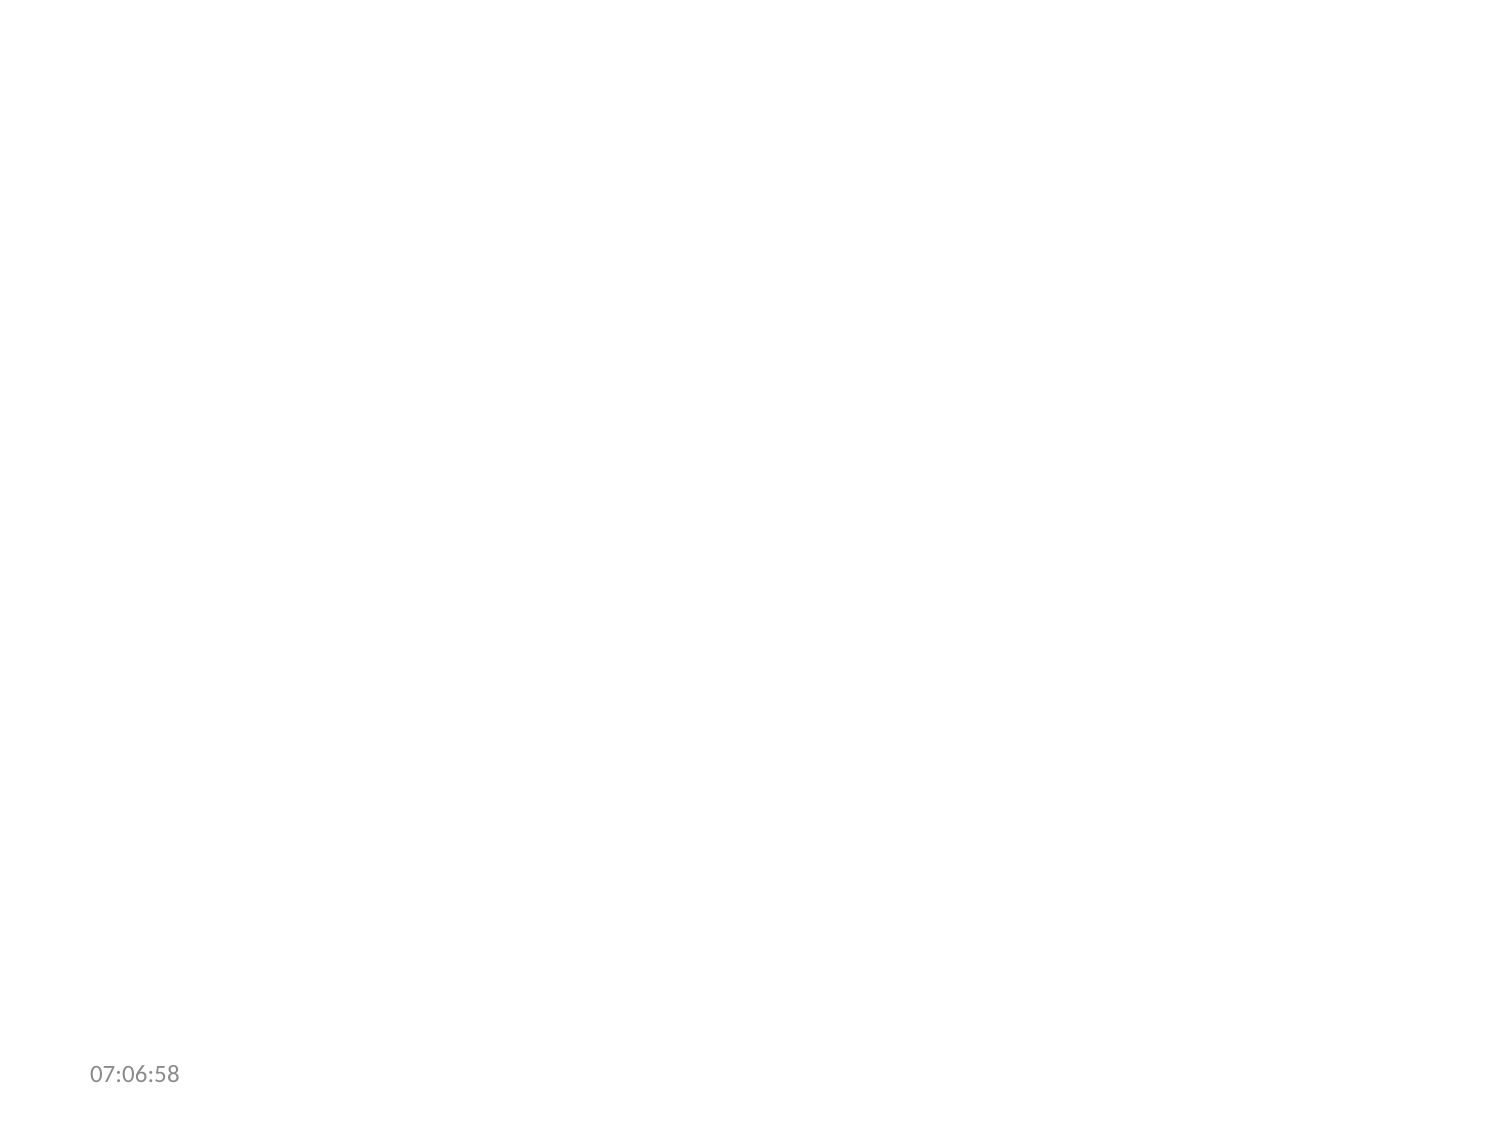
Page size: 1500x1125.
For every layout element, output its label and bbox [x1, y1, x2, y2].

slide_number [75, 1042, 425, 1103]
